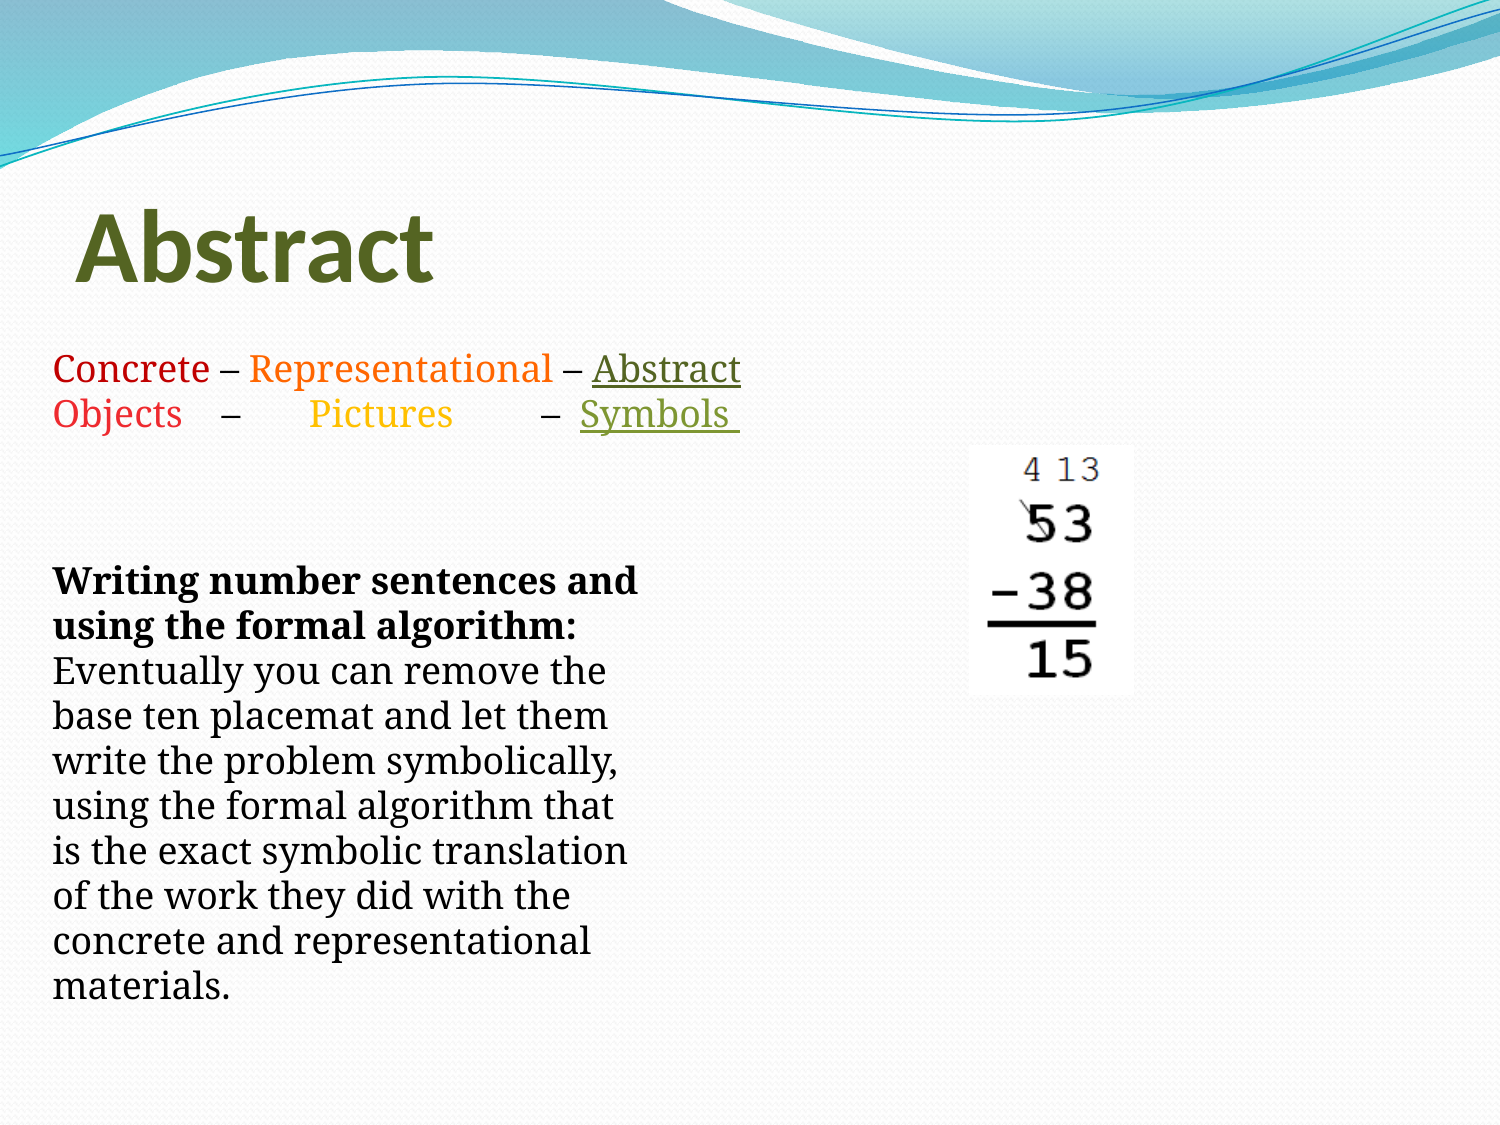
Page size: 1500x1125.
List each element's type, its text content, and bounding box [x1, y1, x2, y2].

text_box Writing number sentences and using the formal algorithm: Eventually you can remove the base ten placemat and let them write the problem symbolically, using the formal algorithm that is the exact symbolic translation of the work they did with the concrete and representational materials. [37, 549, 663, 1015]
title Abstract [75, 115, 1425, 303]
picture [969, 445, 1134, 695]
text_box Concrete – Representational – Abstract Objects – Pictures – Symbols [37, 337, 788, 443]
